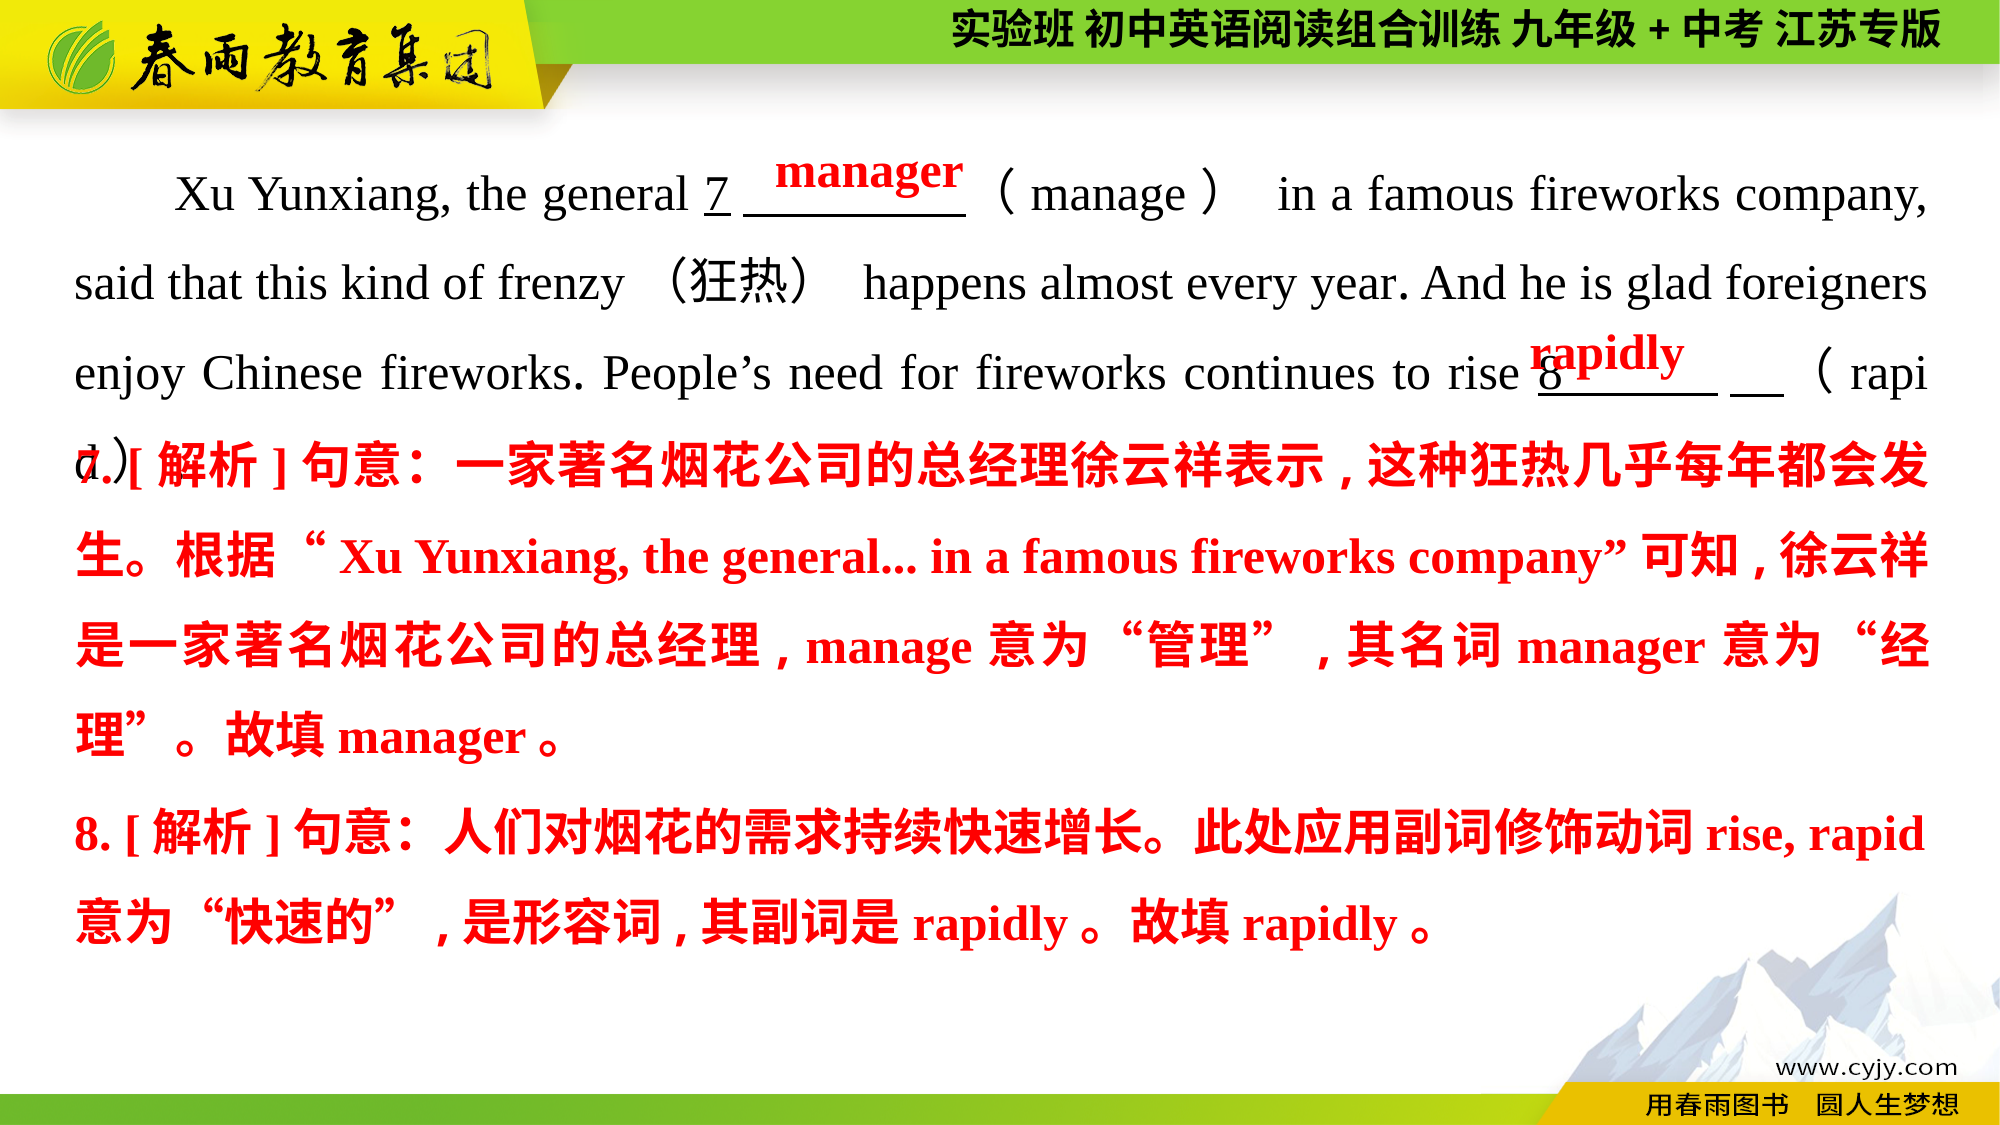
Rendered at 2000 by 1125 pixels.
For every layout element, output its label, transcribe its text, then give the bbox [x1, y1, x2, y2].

list Xu Yunxiang, the general 7 （manage） in a famous fireworks company, said that this kind of frenzy（狂热） happens almost every year. And he is glad foreigners enjoy Chinese fireworks. People’s need for fireworks continues to rise 8 （rapid）. [59, 122, 1944, 411]
text_box rapidly [1514, 311, 1762, 387]
picture [0, 0, 2000, 1125]
text_box 7. [解析]句意：一家著名烟花公司的总经理徐云祥表示,这种狂热几乎每年都会发生。根据“Xu Yunxiang, the general... in a famous fireworks company”可知,徐云祥是一家著名烟花公司的总经理, manage意为“管理”,其名词manager意为“经理”。故填manager。 [60, 396, 1945, 772]
text_box manager [760, 130, 979, 205]
text_box 8. [解析]句意：人们对烟花的需求持续快速增长。此处应用副词修饰动词rise, rapid意为“快速的”,是形容词,其副词是rapidly。故填rapidly。 [59, 763, 1944, 959]
